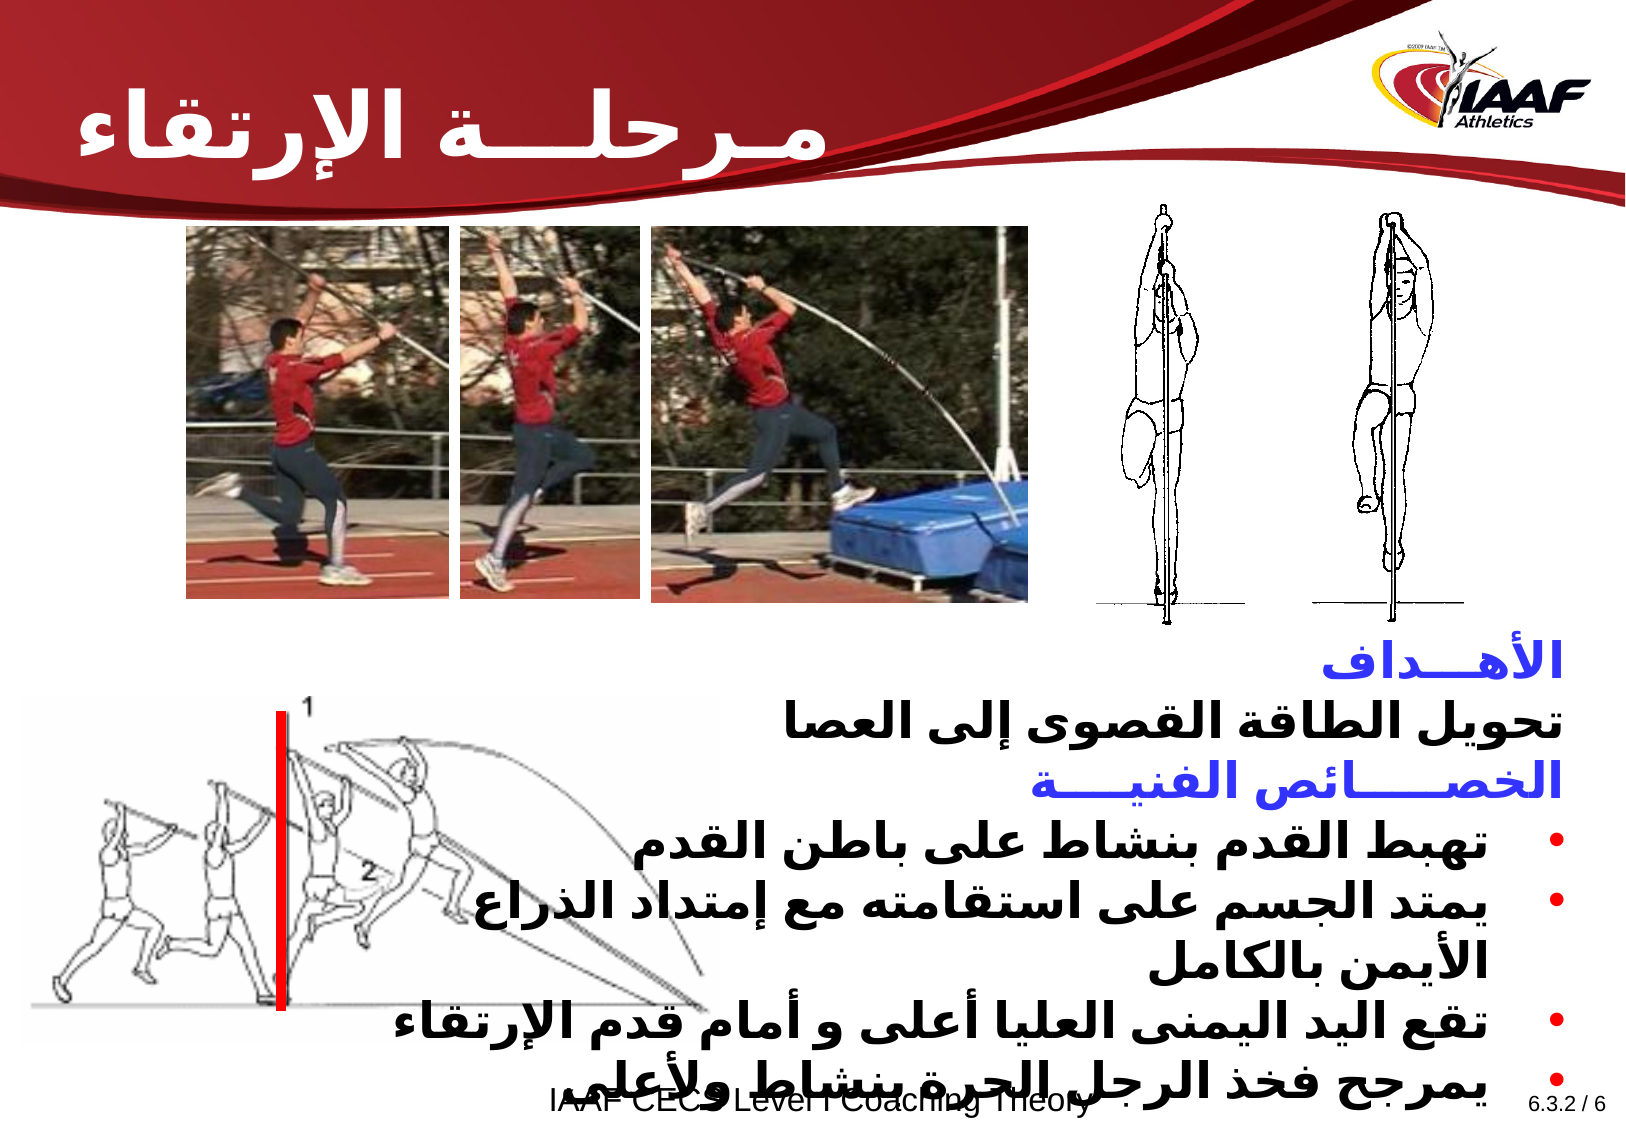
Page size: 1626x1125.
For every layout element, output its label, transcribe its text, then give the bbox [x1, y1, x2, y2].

text_box IAAF CECS Level I Coaching Theory [466, 1071, 1177, 1100]
picture [0, 0, 1626, 1125]
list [186, 226, 449, 600]
title مـرحلـــة الإرتقاء [68, 66, 840, 159]
text_box الأهـــداف تحويل الطاقة القصوى إلى العصا الخصـــــائص الفنيــــة تهبط القدم بنشاط على باطن القدم يمتد الجسم على استقامته مع إمتداد الذراع الأيمن بالكامل تقع اليد اليمنى العليا أعلى و أمام قدم الإرتقاء يمرجح فخذ الرجل الحرة بنشاط ولأعلى [304, 621, 1581, 1117]
text_box 6.3.2 / 6 [1509, 1082, 1625, 1124]
